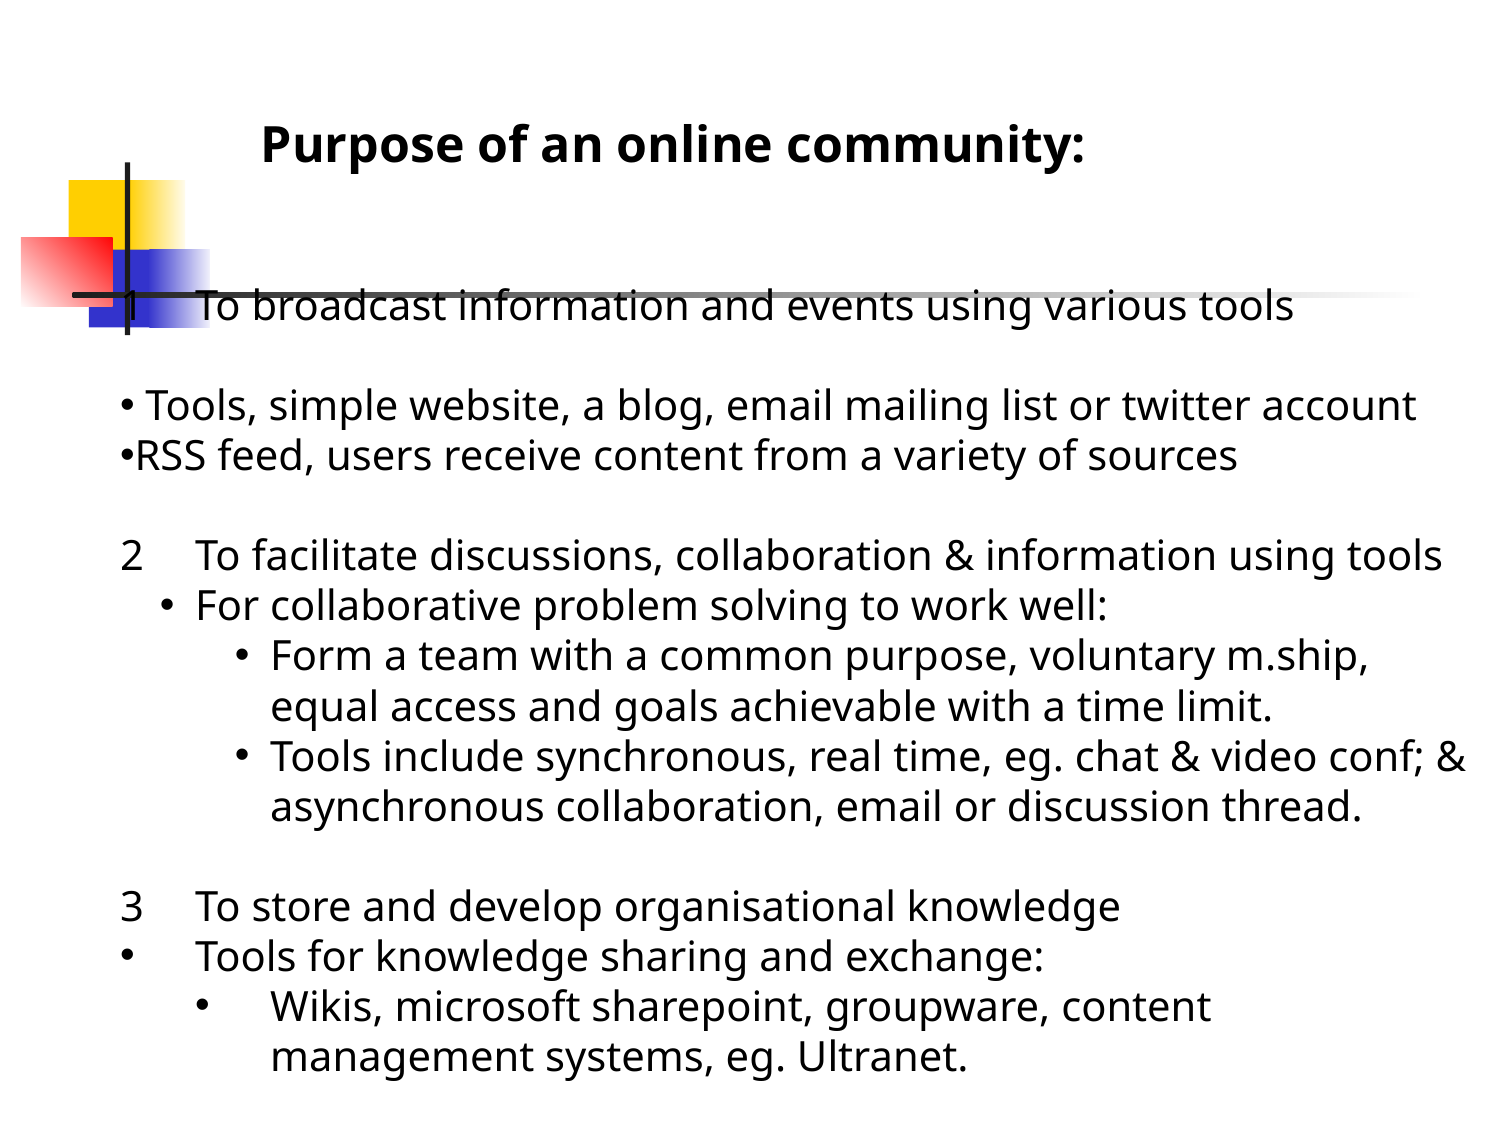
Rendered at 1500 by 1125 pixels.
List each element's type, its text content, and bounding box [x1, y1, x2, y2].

text_box Purpose of an online community: [246, 105, 1266, 241]
text_box To broadcast information and events using various tools Tools, simple website, a blog, email mailing list or twitter account RSS feed, users receive content from a variety of sources To facilitate discussions, collaboration & information using tools For collaborative problem solving to work well: Form a team with a common purpose, voluntary m.ship, equal access and goals achievable with a time limit. Tools include synchronous, real time, eg. chat & video conf; & asynchronous collaboration, email or discussion thread. To store and develop organisational knowledge Tools for knowledge sharing and exchange: Wikis, microsoft sharepoint, groupware, content management systems, eg. Ultranet. [105, 271, 1500, 1125]
